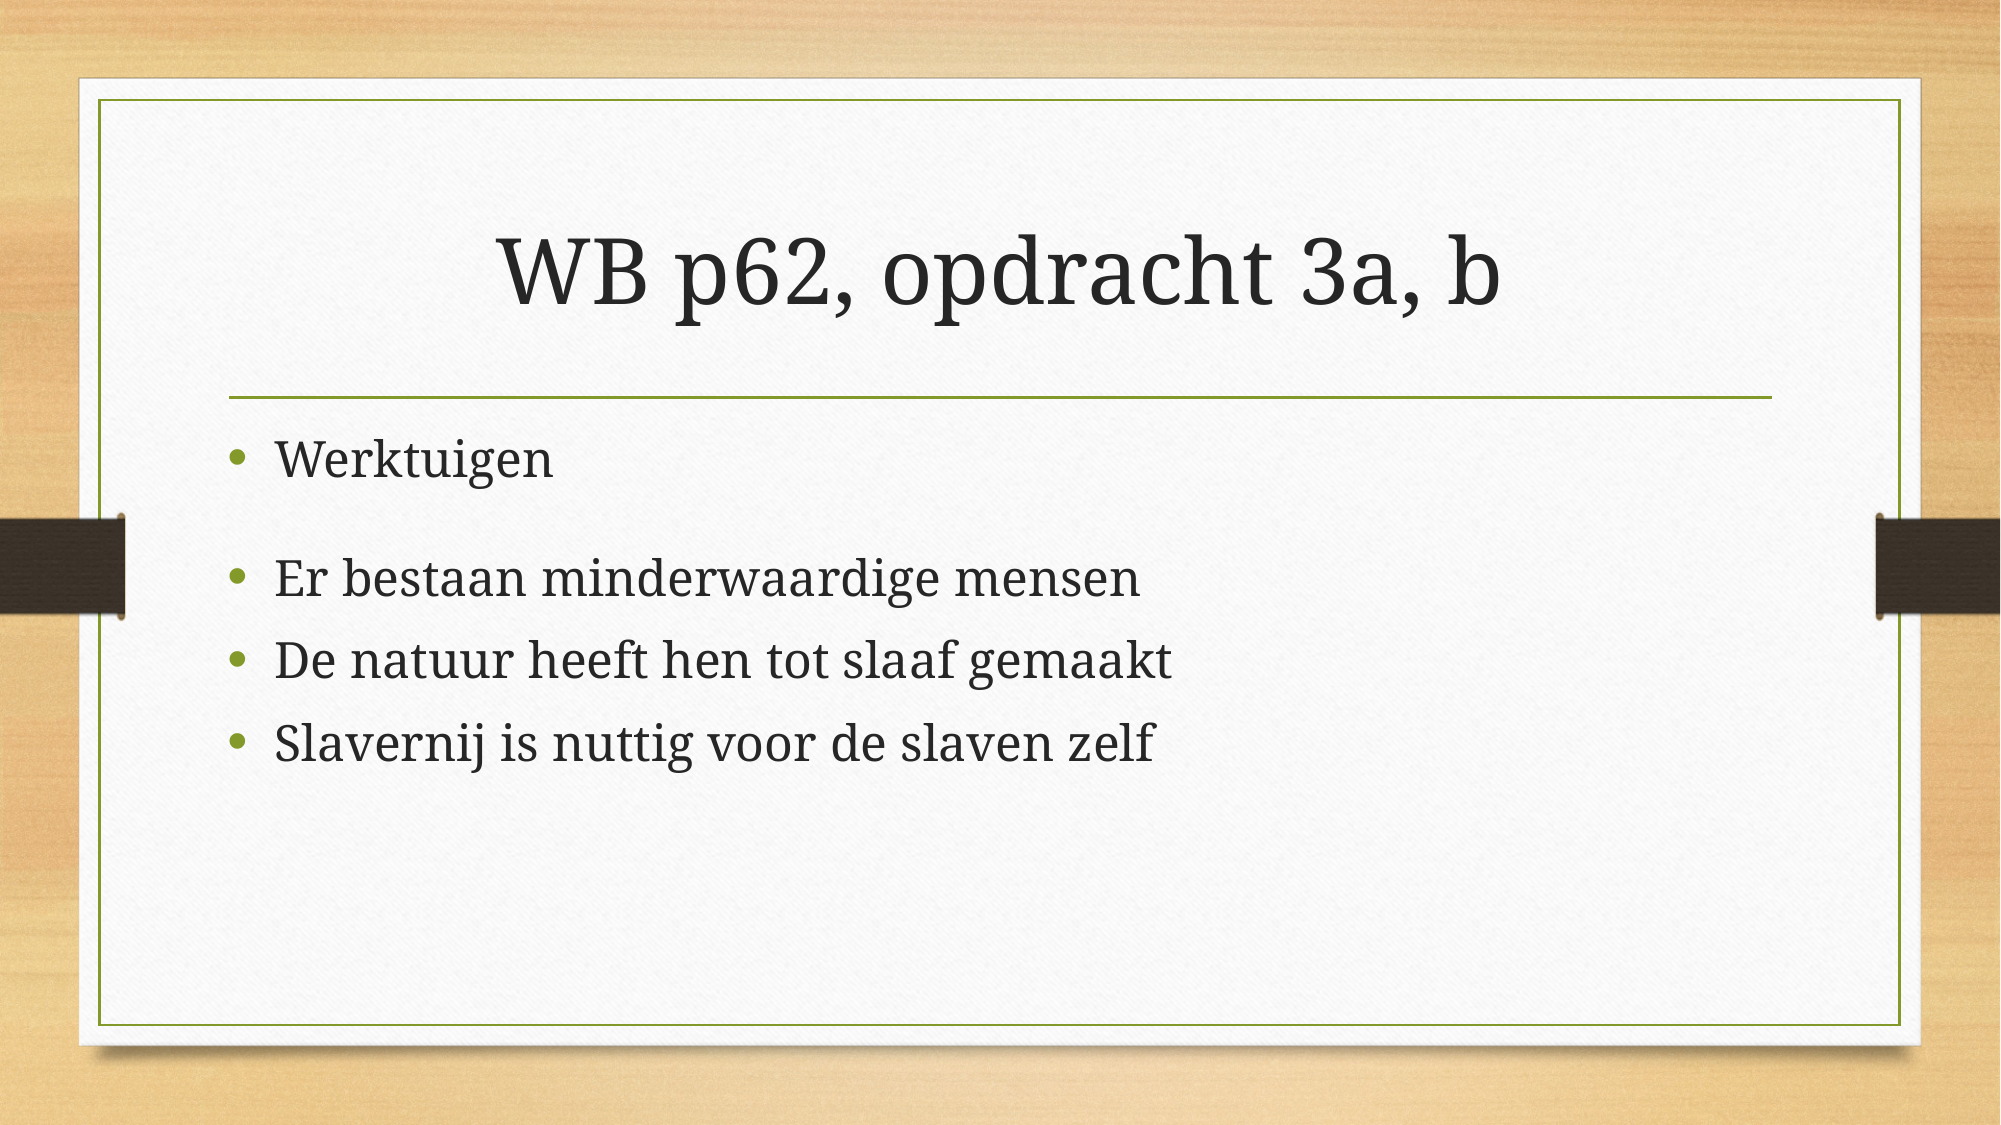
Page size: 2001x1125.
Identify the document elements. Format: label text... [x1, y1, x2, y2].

text_box Er bestaan minderwaardige mensen De natuur heeft hen tot slaaf gemaakt Slavernij is nuttig voor de slaven zelf [212, 538, 1469, 947]
list Werktuigen [212, 419, 916, 538]
picture [0, 0, 2001, 1125]
title WB p62, opdracht 3a, b [212, 161, 1788, 375]
